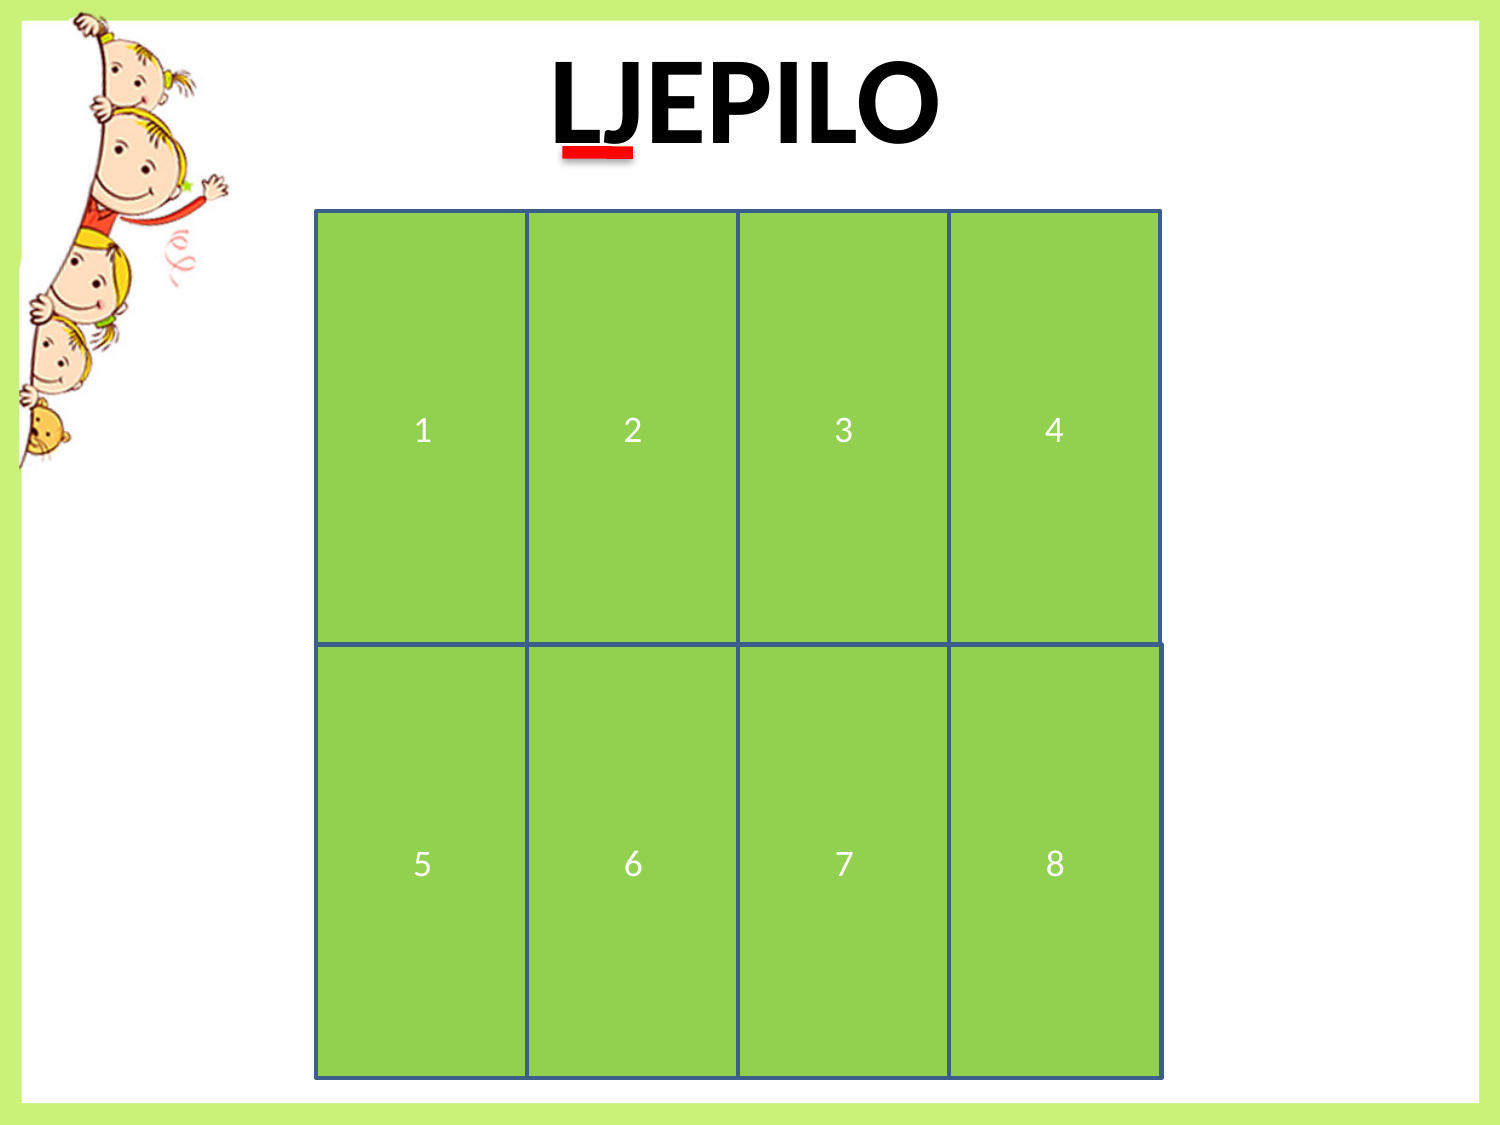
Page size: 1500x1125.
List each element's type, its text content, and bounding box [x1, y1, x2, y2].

text_box 8 [947, 1070, 1164, 1080]
text_box 3 [736, 209, 947, 220]
text_box 2 [525, 209, 736, 220]
text_box 4 [947, 209, 1162, 222]
text_box 6 [525, 1073, 736, 1080]
text_box 1 [314, 209, 525, 222]
title LJEPILO [70, 0, 1421, 188]
text_box 7 [736, 1073, 947, 1080]
text_box 5 [314, 1071, 525, 1080]
picture [0, 0, 1500, 1125]
